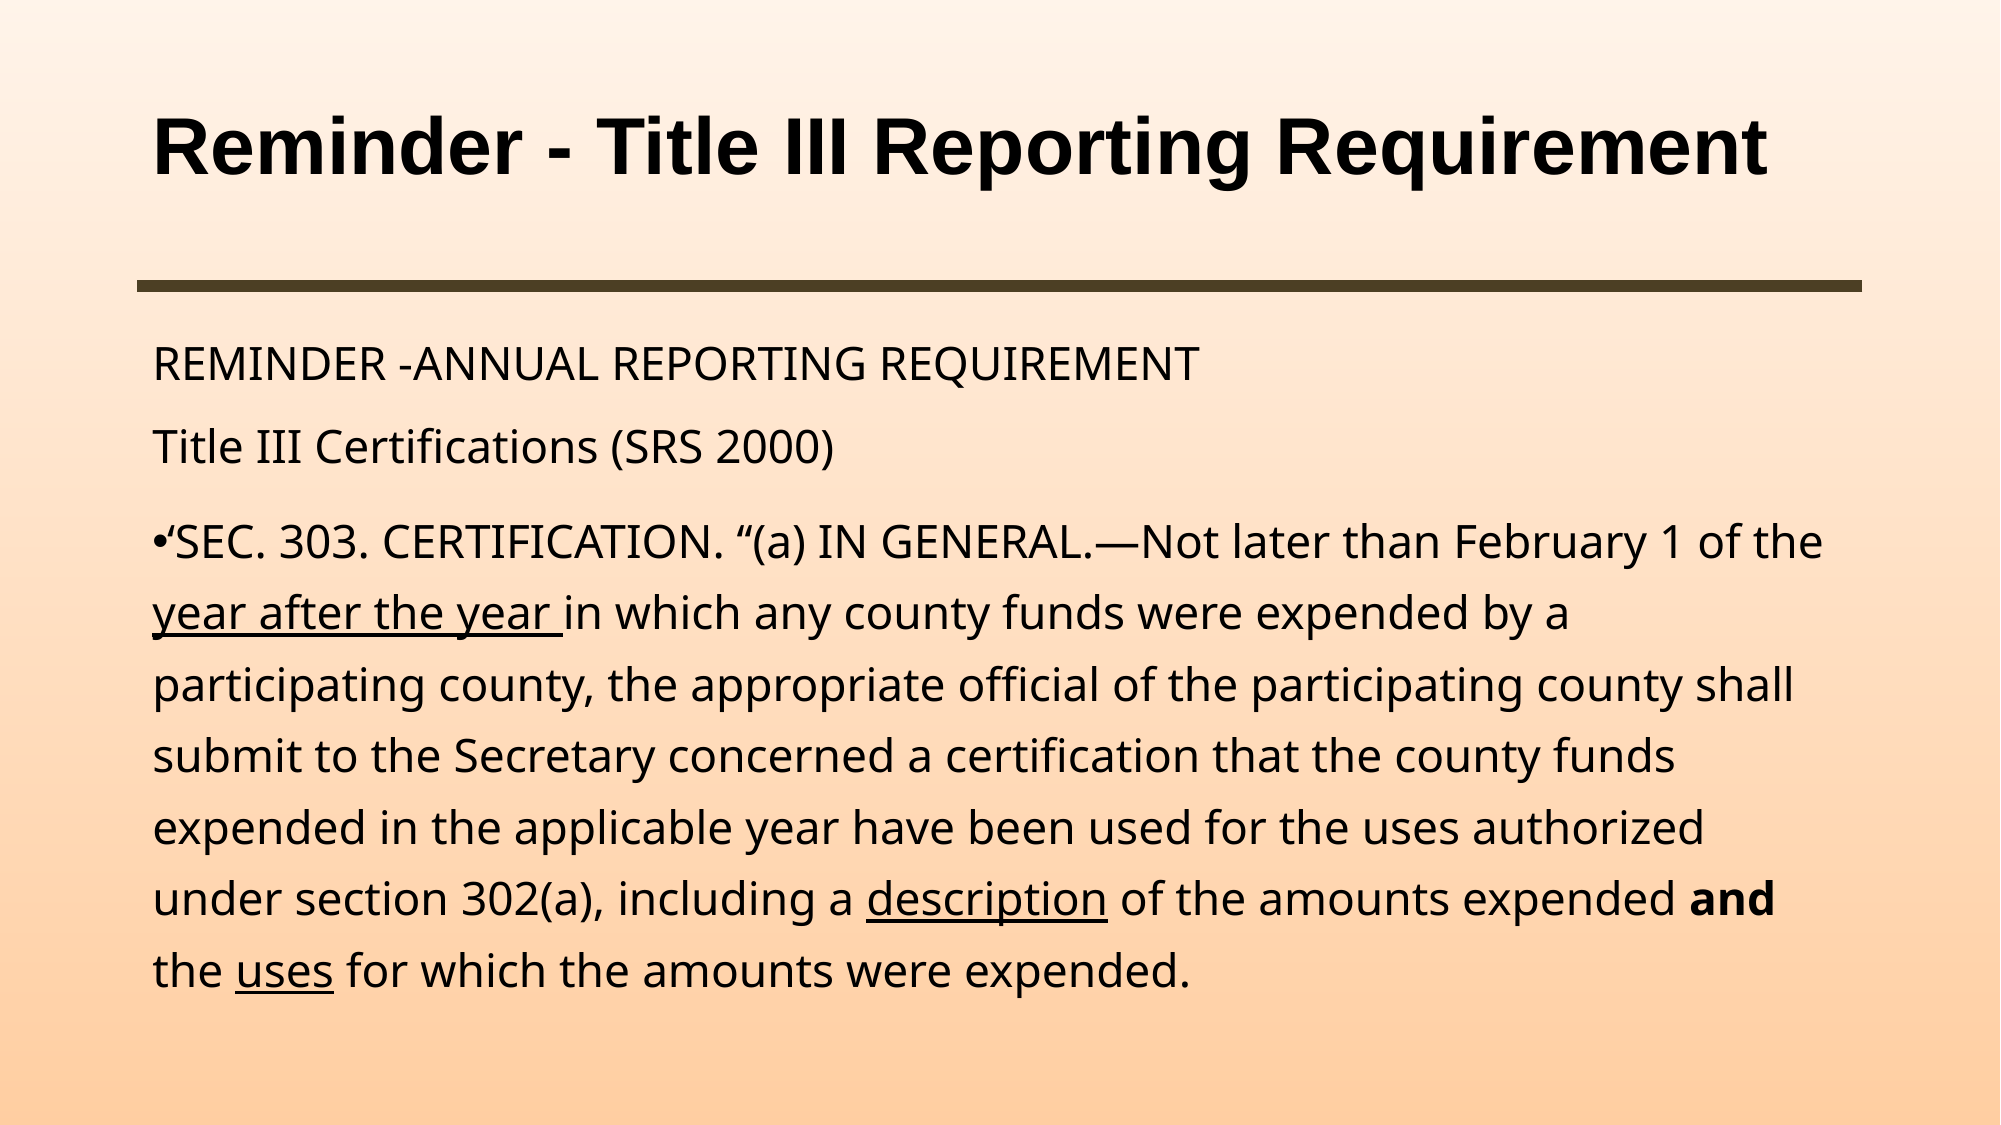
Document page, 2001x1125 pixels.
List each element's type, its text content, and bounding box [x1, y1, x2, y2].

title Reminder - Title III Reporting Requirement [137, 102, 1863, 262]
list REMINDER -ANNUAL REPORTING REQUIREMENT Title III Certifications (SRS 2000) ‘SEC. 303. CERTIFICATION. ‘‘(a) IN GENERAL.—Not later than February 1 of the year after the year in which any county funds were expended by a participating county, the appropriate official of the participating county shall submit to the Secretary concerned a certification that the county funds expended in the applicable year have been used for the uses authorized under section 302(a), including a description of the amounts expended and the uses for which the amounts were expended. [137, 315, 1863, 1010]
